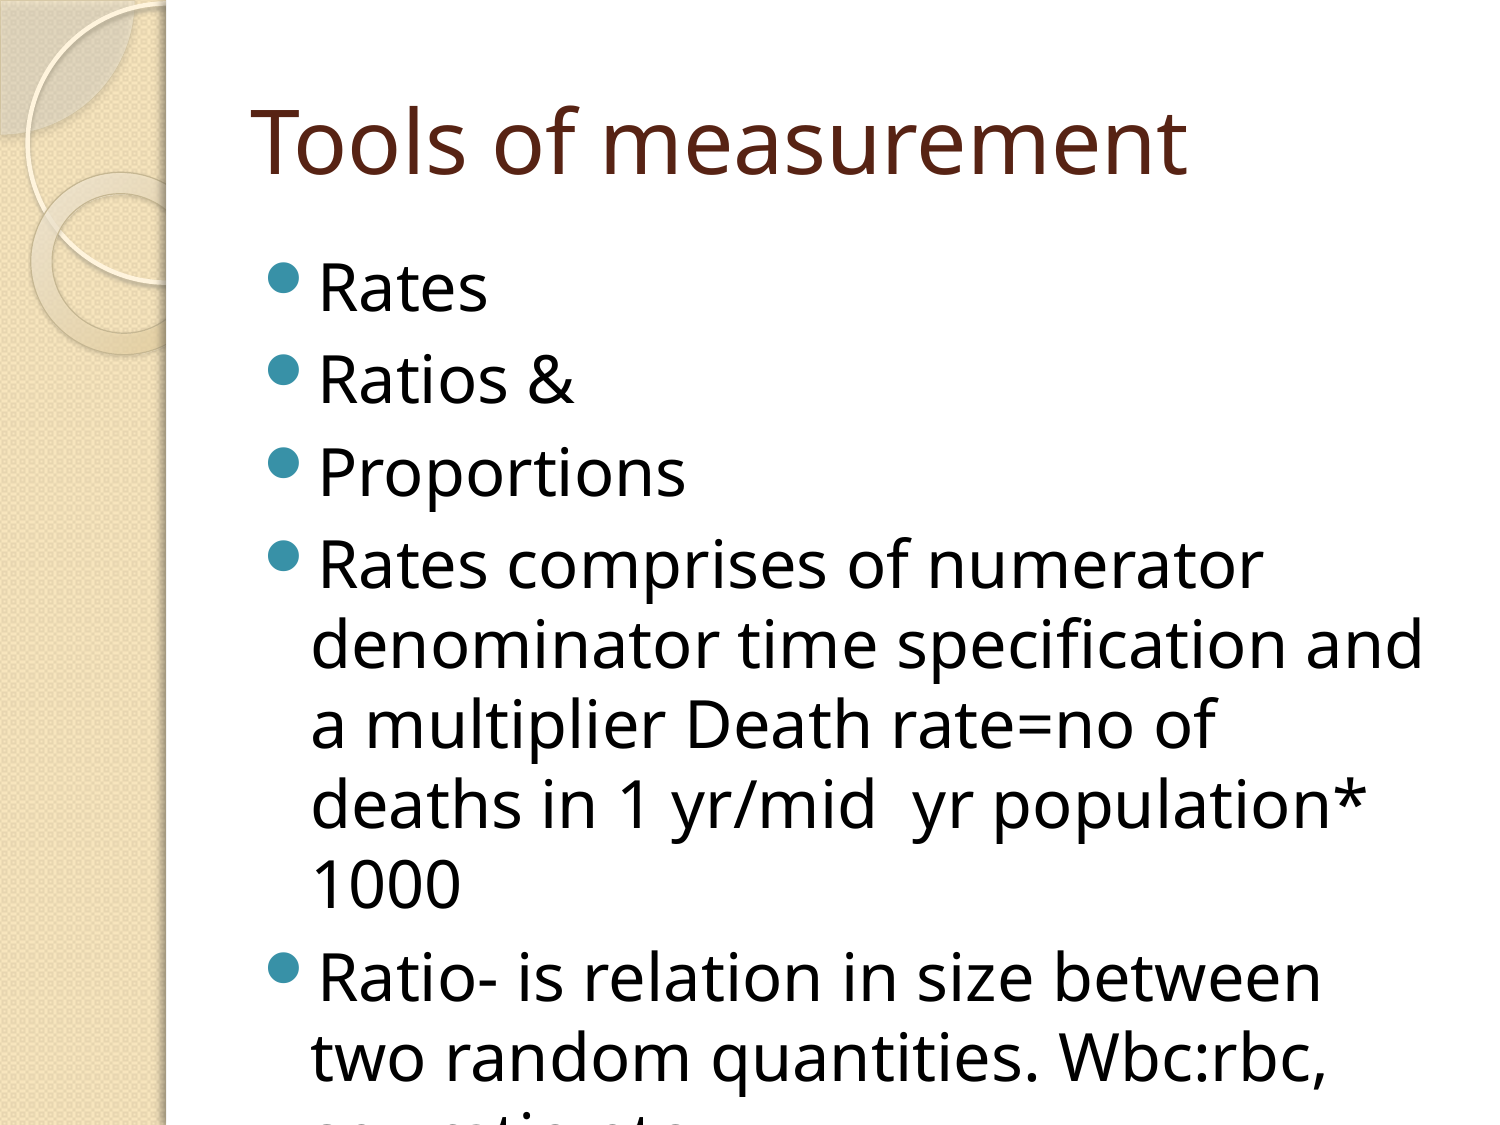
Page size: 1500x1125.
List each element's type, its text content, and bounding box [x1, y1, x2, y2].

title Tools of measurement [235, 45, 1466, 233]
list Rates Ratios & Proportions Rates comprises of numerator denominator time specification and a multiplier Death rate=no of deaths in 1 yr/mid yr population* 1000 Ratio- is relation in size between two random quantities. Wbc:rbc, sex ratio etc [235, 237, 1466, 1025]
